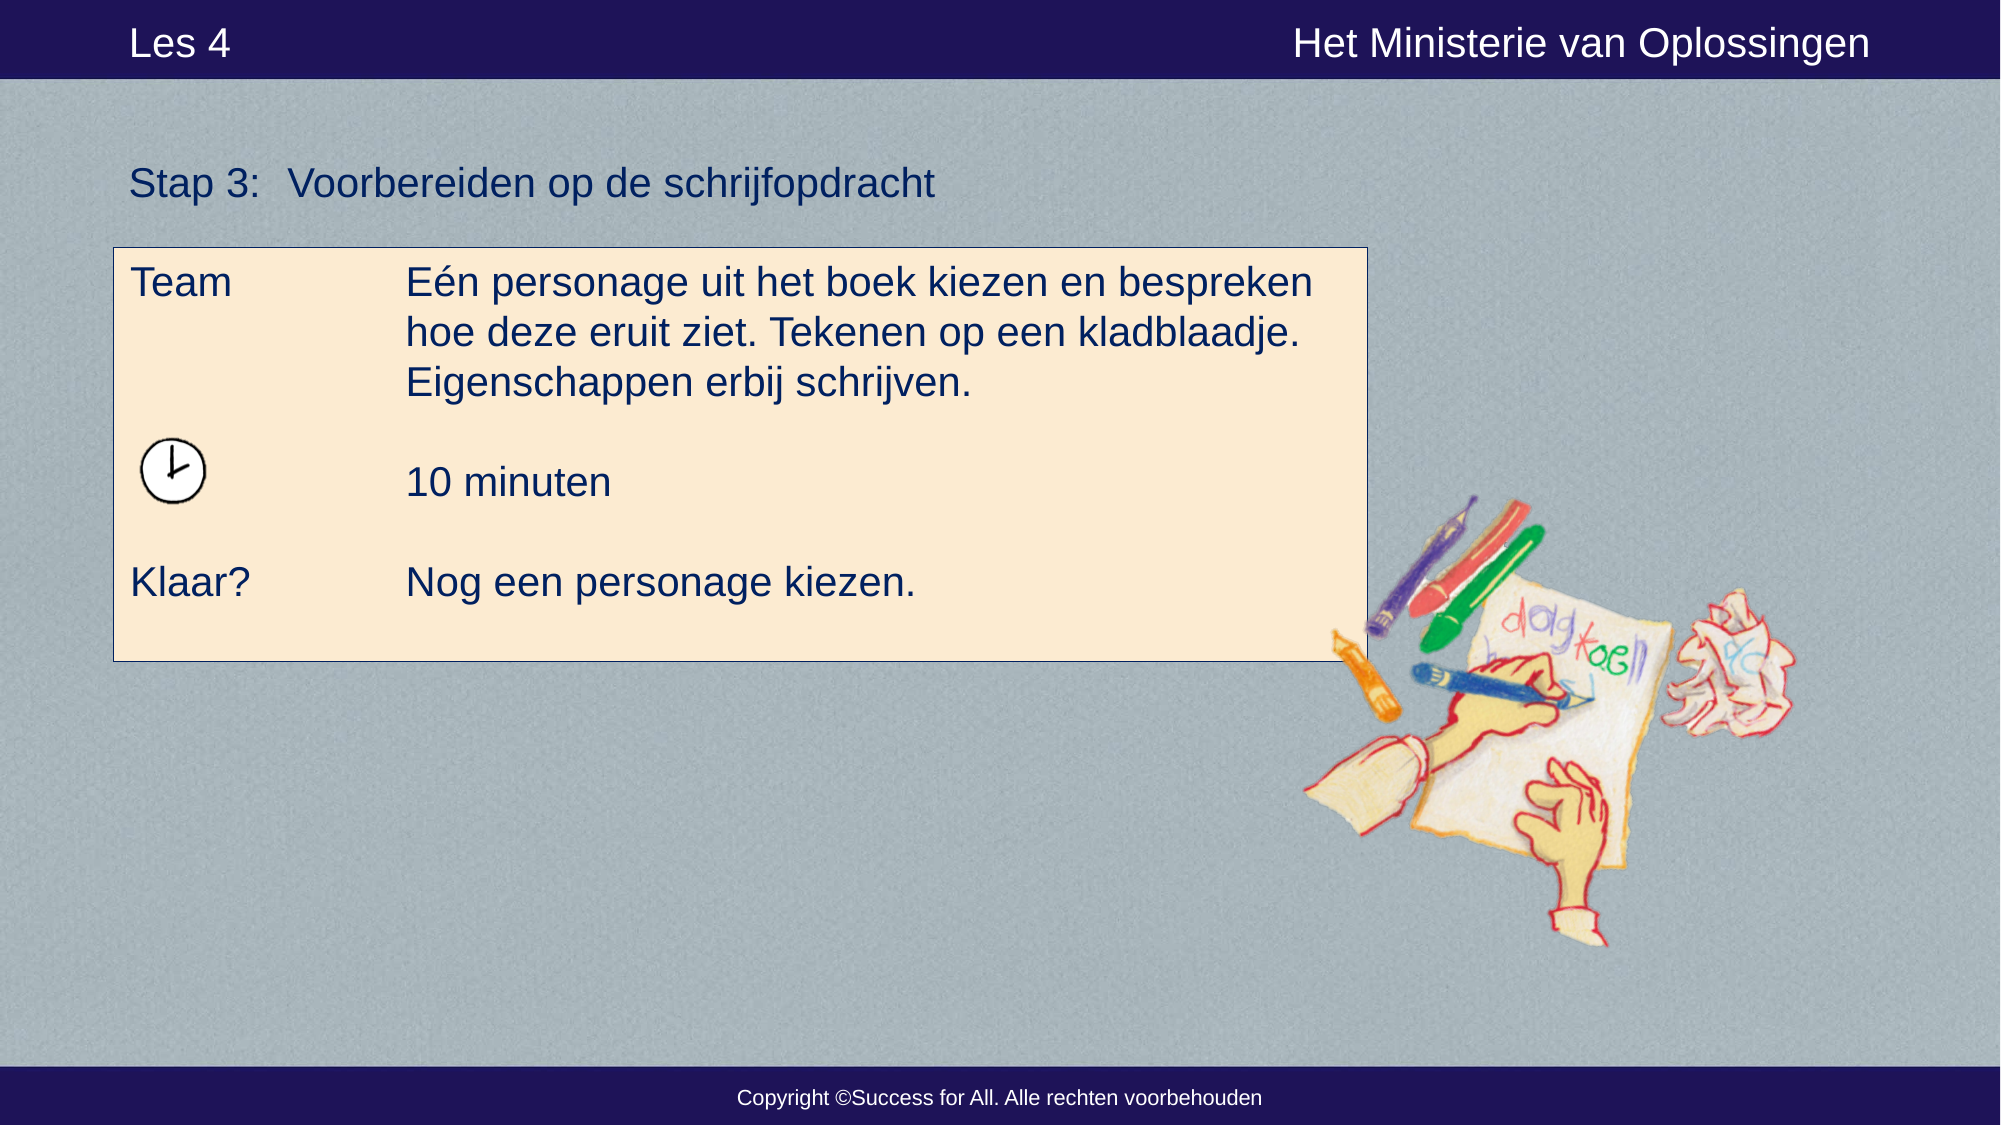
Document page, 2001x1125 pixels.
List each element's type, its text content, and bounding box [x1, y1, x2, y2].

text_box Copyright ©Success for All. Alle rechten voorbehouden [0, 1076, 2000, 1125]
picture [0, 0, 2001, 1125]
text_box Team Eén personage uit het boek kiezen en bespreken hoe deze eruit ziet. Tekenen op een kladblaadje. Eigenschappen erbij schrijven. 10 minuten Klaar? Nog een personage kiezen. [113, 247, 1368, 662]
text_box Les 4 [114, 8, 354, 73]
text_box Het Ministerie van Oplossingen [999, 8, 1886, 73]
text_box Stap 3: Voorbereiden op de schrijfopdracht [113, 148, 1301, 214]
